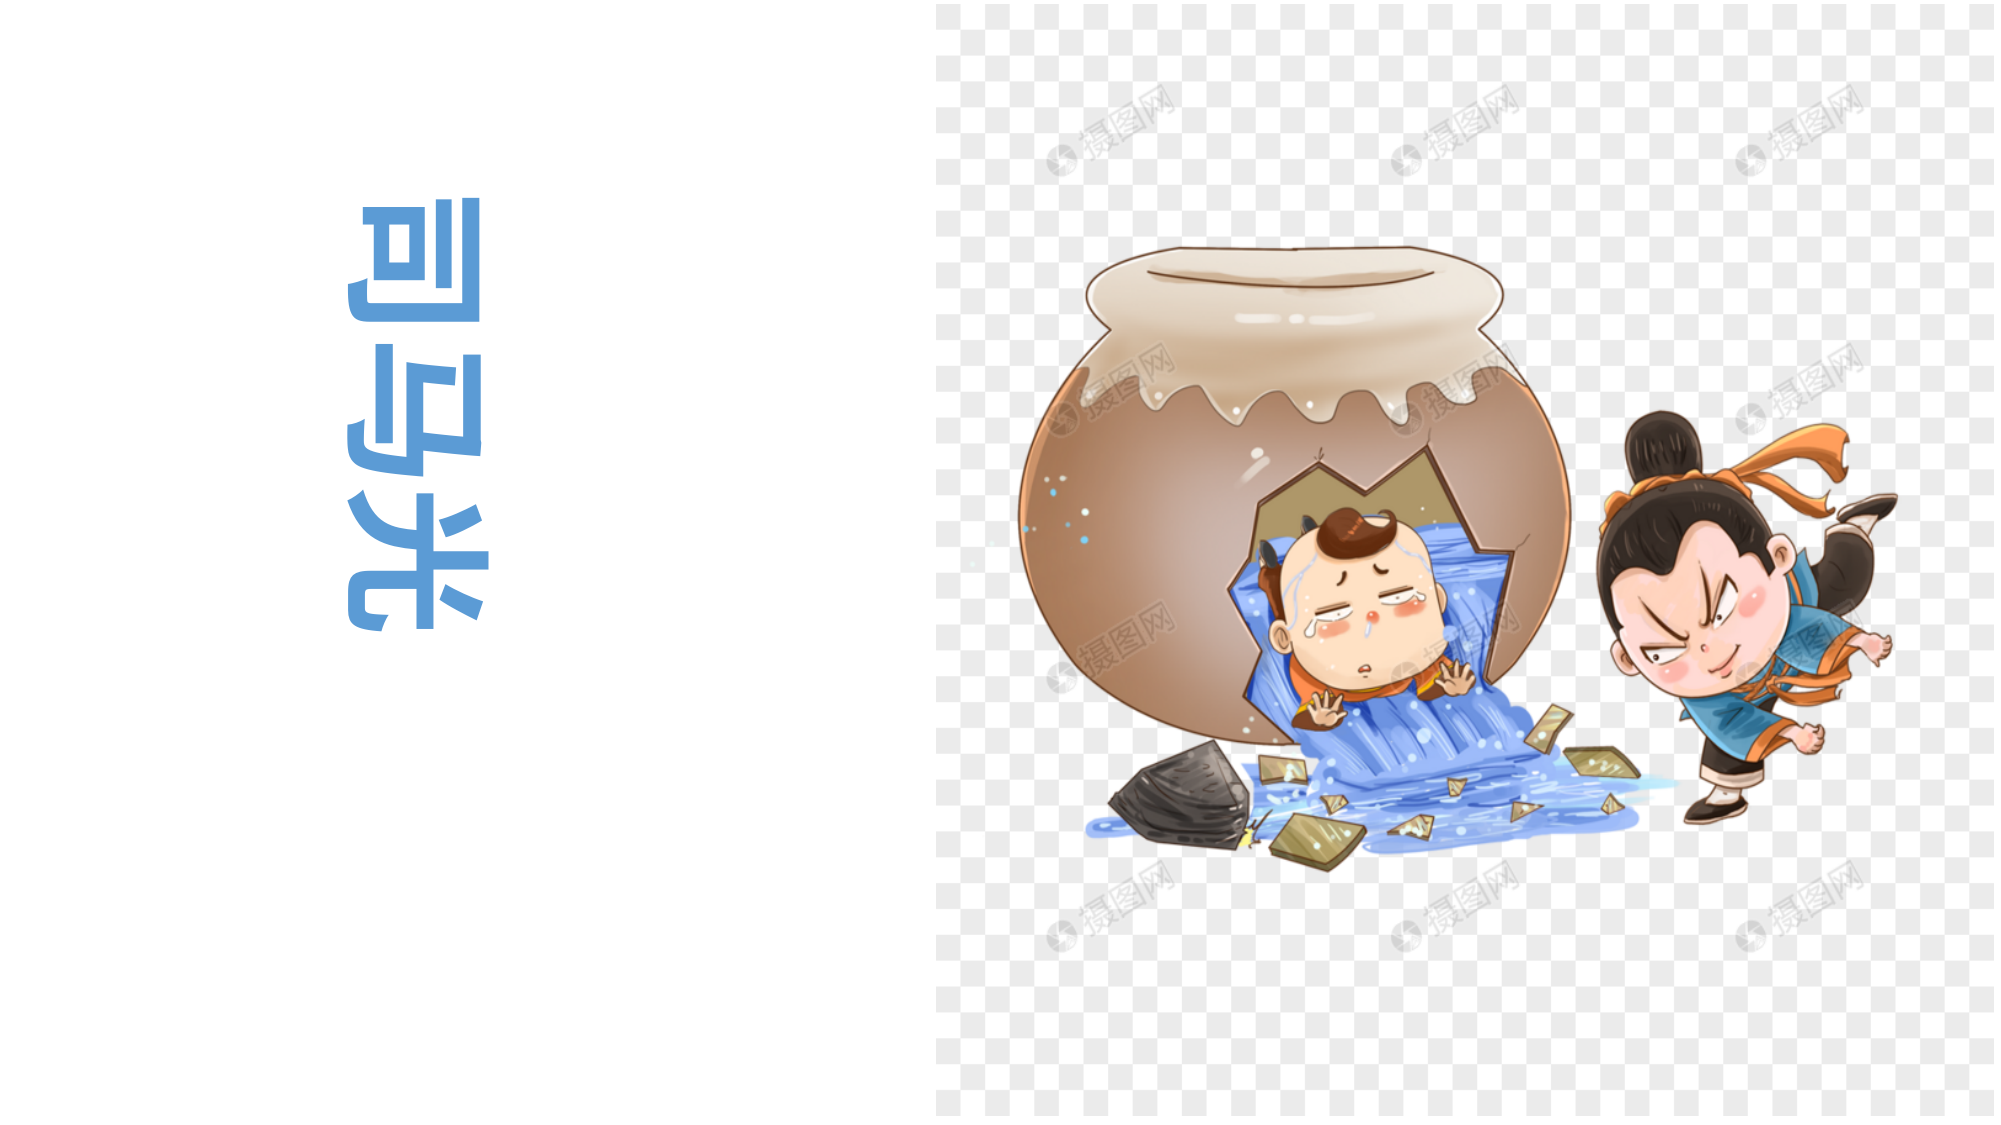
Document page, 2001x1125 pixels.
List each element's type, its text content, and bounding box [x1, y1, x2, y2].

text_box 司马光 [307, 172, 520, 851]
picture [936, 4, 1994, 1116]
